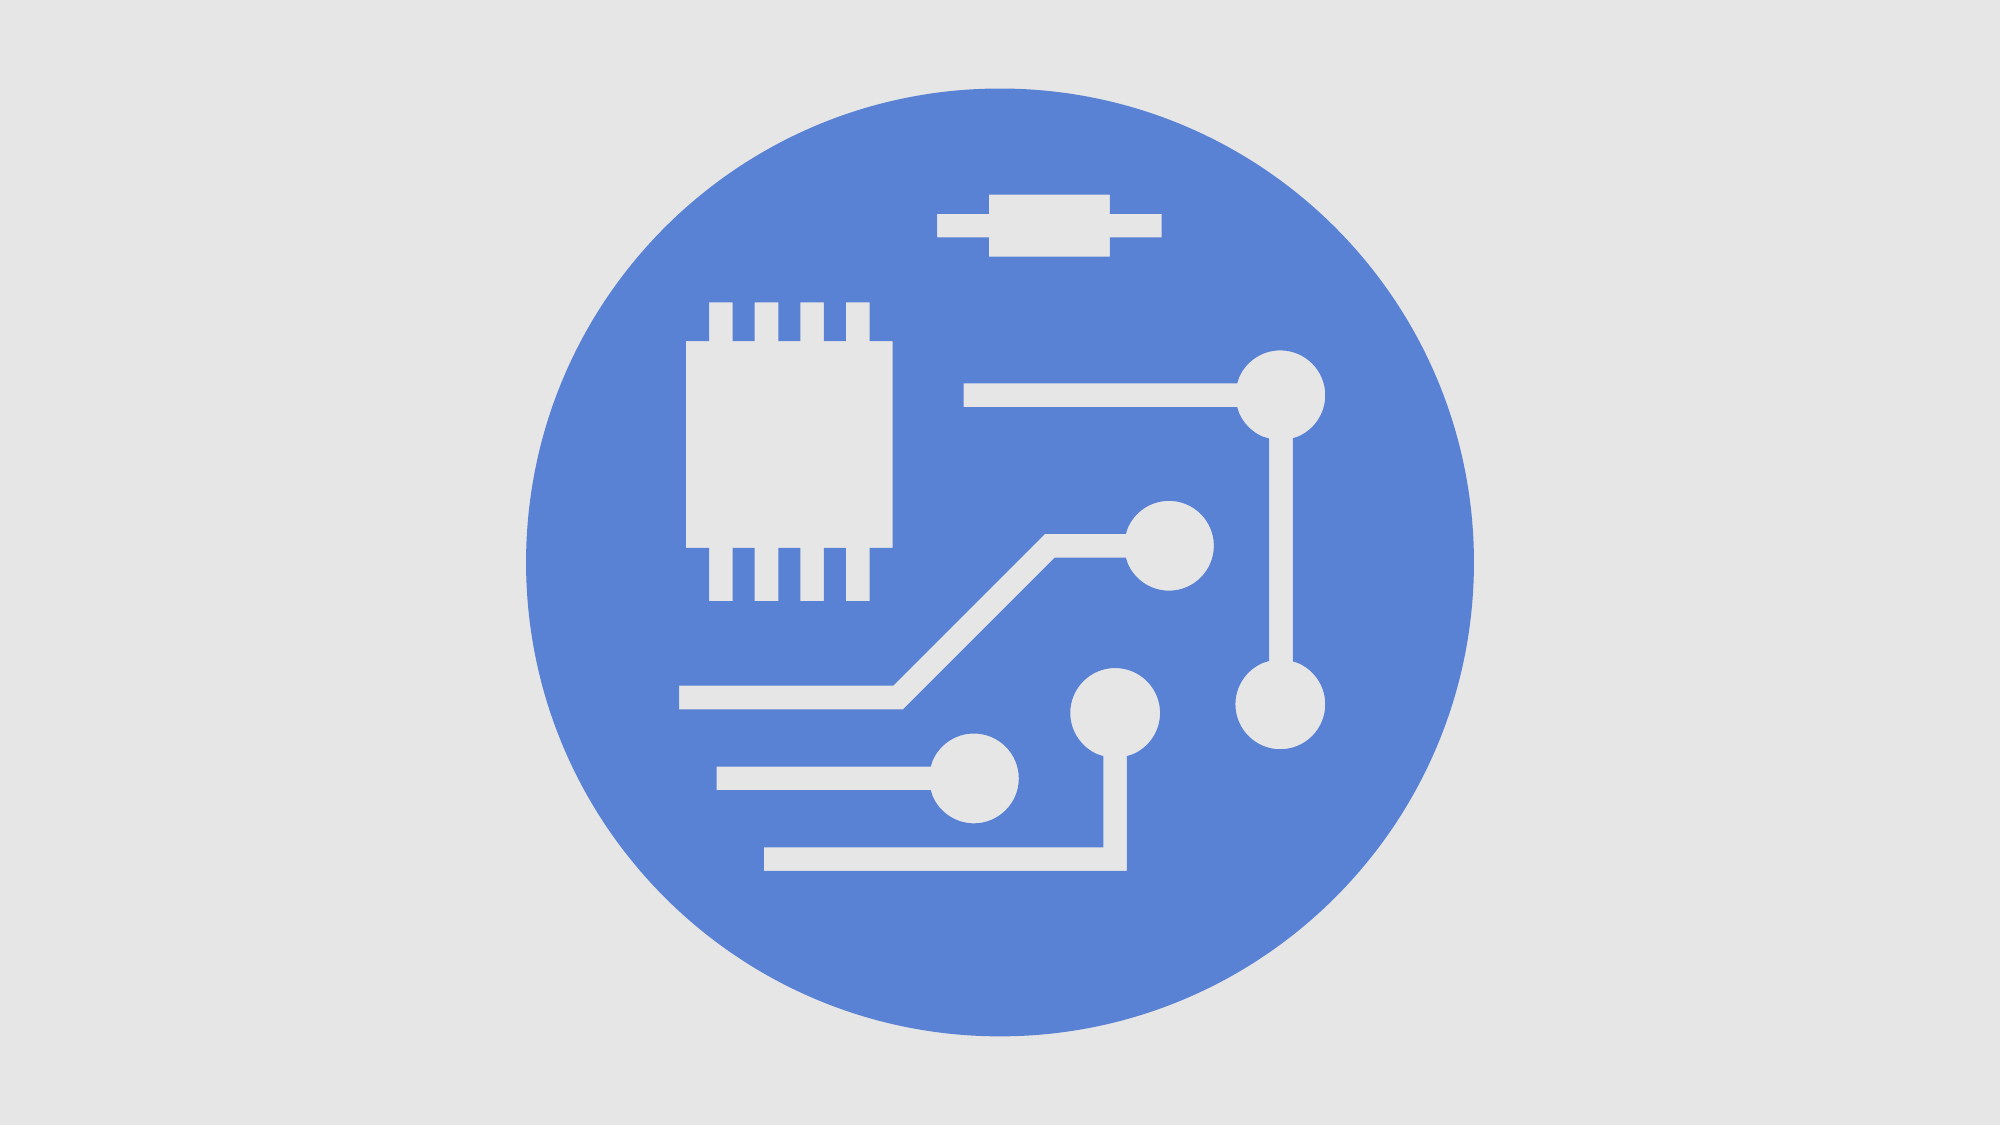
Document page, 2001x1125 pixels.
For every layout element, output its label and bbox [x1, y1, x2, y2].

text_box [525, 87, 1475, 1038]
